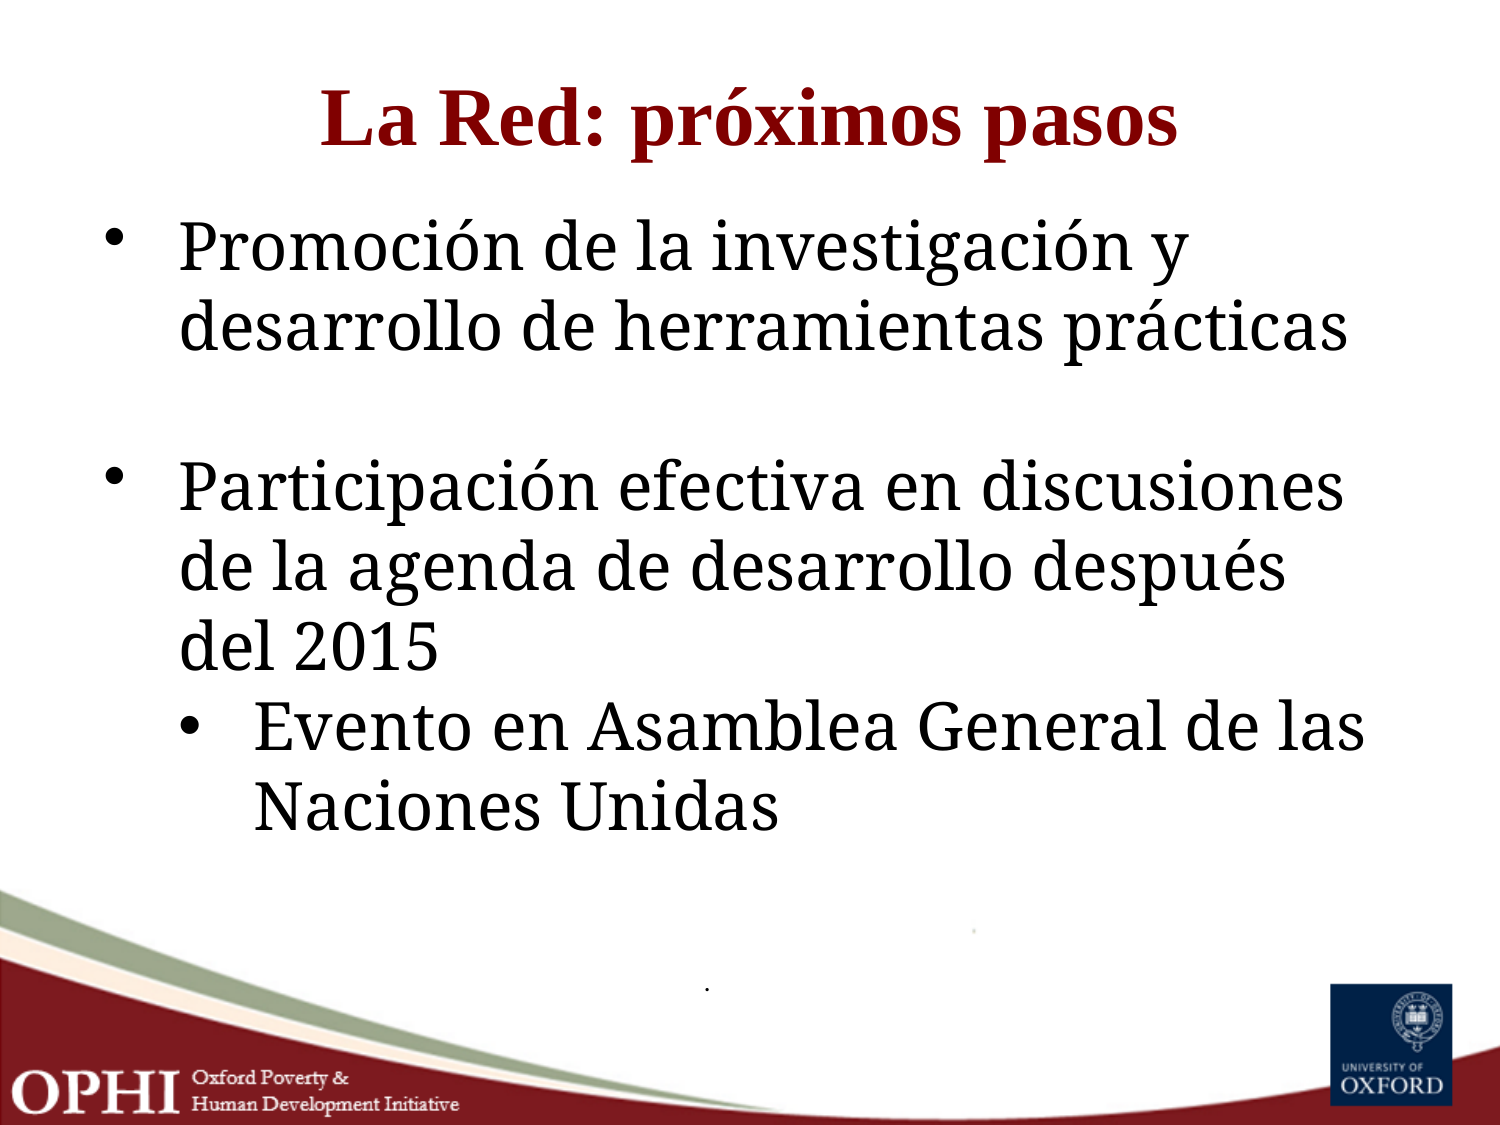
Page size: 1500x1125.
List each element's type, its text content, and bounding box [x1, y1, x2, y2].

picture [0, 0, 1500, 1125]
title La Red: próximos pasos [41, 54, 1459, 244]
subtitle Promoción de la investigación y desarrollo de herramientas prácticas Participación efectiva en discusiones de la agenda de desarrollo después del 2015 Evento en Asamblea General de las Naciones Unidas [88, 196, 1400, 1125]
